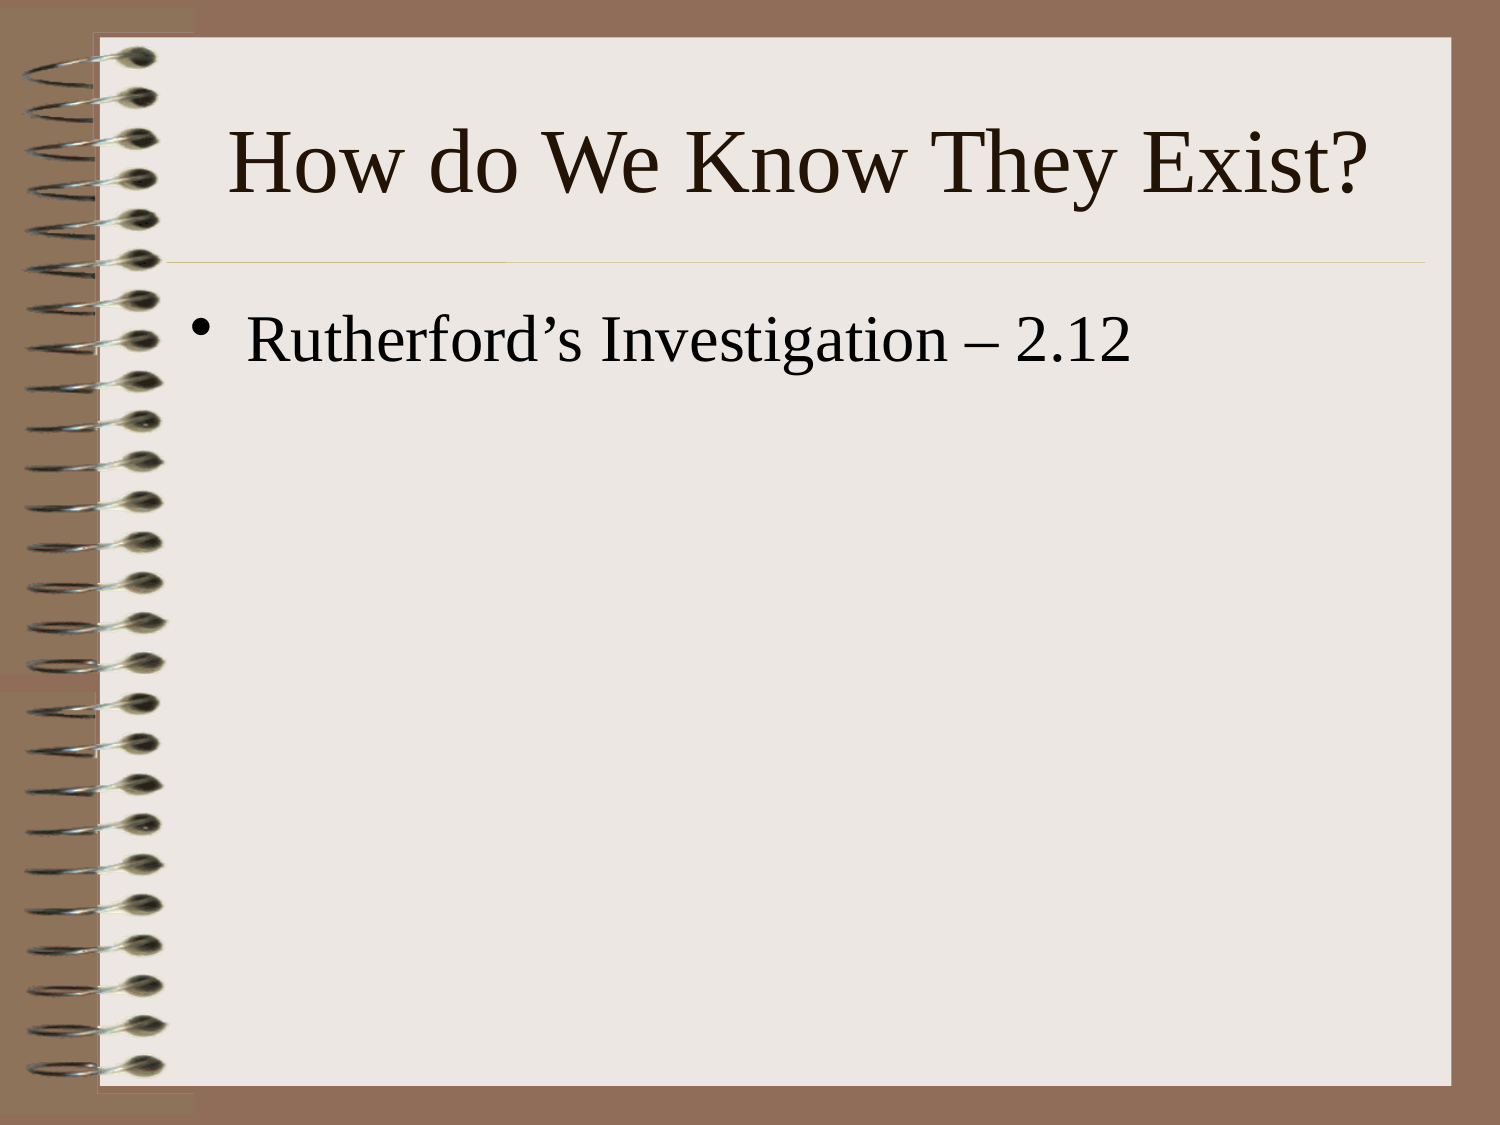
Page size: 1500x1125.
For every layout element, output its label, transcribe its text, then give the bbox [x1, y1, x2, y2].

title How do We Know They Exist? [174, 62, 1426, 251]
picture [0, 8, 194, 674]
picture [0, 692, 194, 1115]
list Rutherford’s Investigation – 2.12 [174, 287, 1426, 963]
